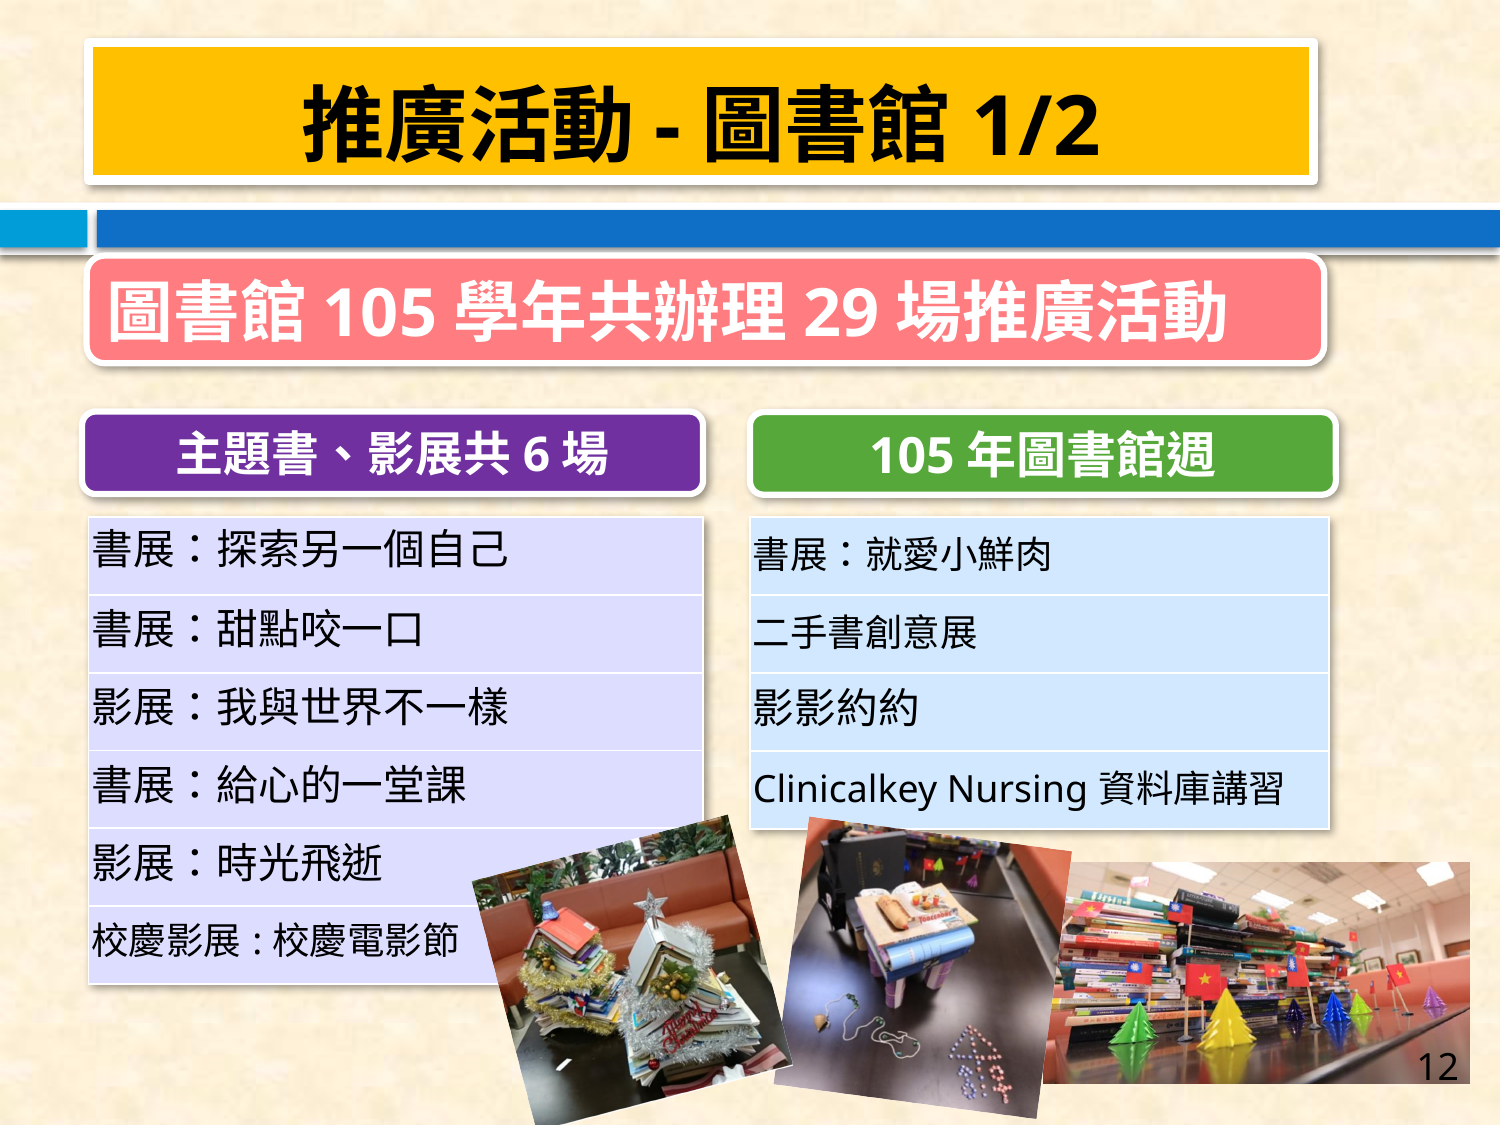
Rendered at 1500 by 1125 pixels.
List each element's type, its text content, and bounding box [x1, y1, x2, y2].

table_header 書展：探索另一個自己 [89, 518, 702, 594]
table_header 書展：就愛小鮮肉 [751, 518, 1328, 594]
slide_number 12 [1387, 1023, 1488, 1109]
text_box 圖書館105學年共辦理29場推廣活動 [85, 253, 1326, 365]
table_cell Clinicalkey Nursing資料庫講習 [751, 752, 1328, 828]
picture [0, 0, 1500, 202]
table_cell 影影約約 [751, 674, 1328, 750]
table_cell 校慶影展:校慶電影節 [89, 907, 493, 983]
text_box 105年圖書館週 [748, 410, 1338, 497]
picture [0, 255, 1500, 1125]
text_box 推廣活動-圖書館1/2 [87, 41, 1315, 181]
table_cell 影展：時光飛逝 [89, 829, 667, 905]
table_cell 書展：給心的一堂課 [89, 751, 702, 827]
table_cell 影展：我與世界不一樣 [89, 674, 702, 750]
table_cell 二手書創意展 [751, 596, 1328, 672]
text_box 主題書、影展共6場 [80, 409, 705, 496]
table_cell 書展：甜點咬一口 [89, 596, 702, 672]
